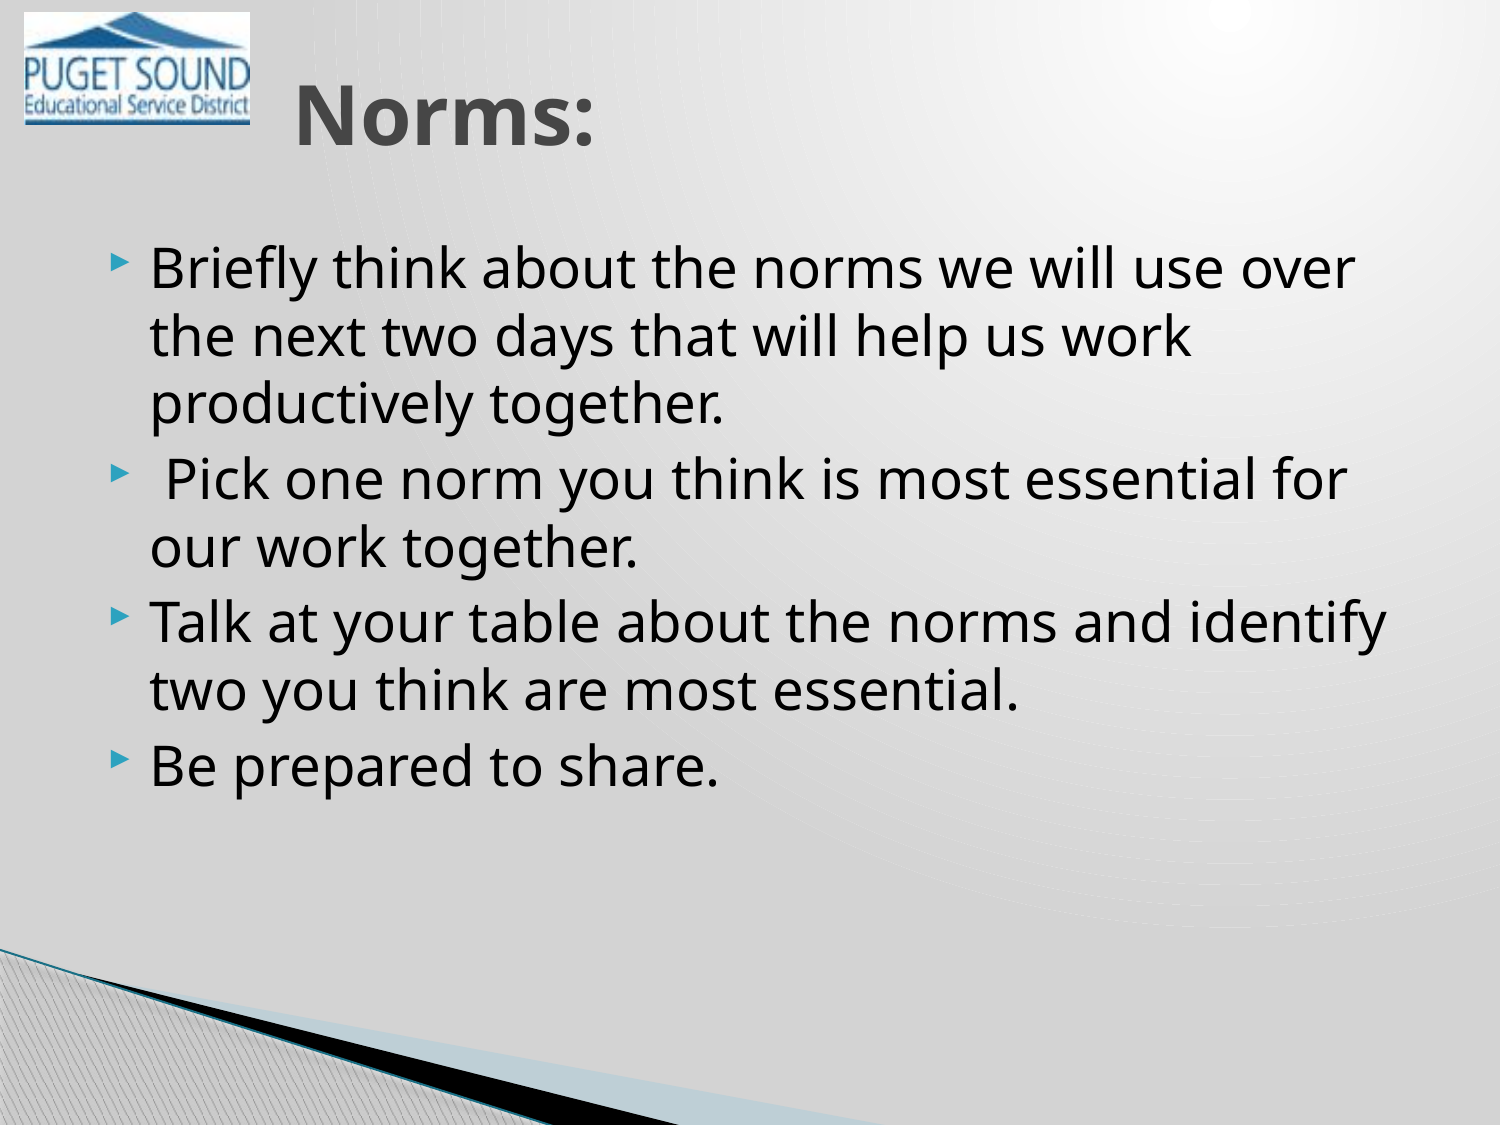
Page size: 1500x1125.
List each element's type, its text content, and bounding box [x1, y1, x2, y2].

picture [24, 12, 250, 125]
title Norms: [278, 37, 1425, 188]
list Briefly think about the norms we will use over the next two days that will help us work productively together. Pick one norm you think is most essential for our work together. Talk at your table about the norms and identify two you think are most essential. Be prepared to share. [75, 224, 1425, 986]
